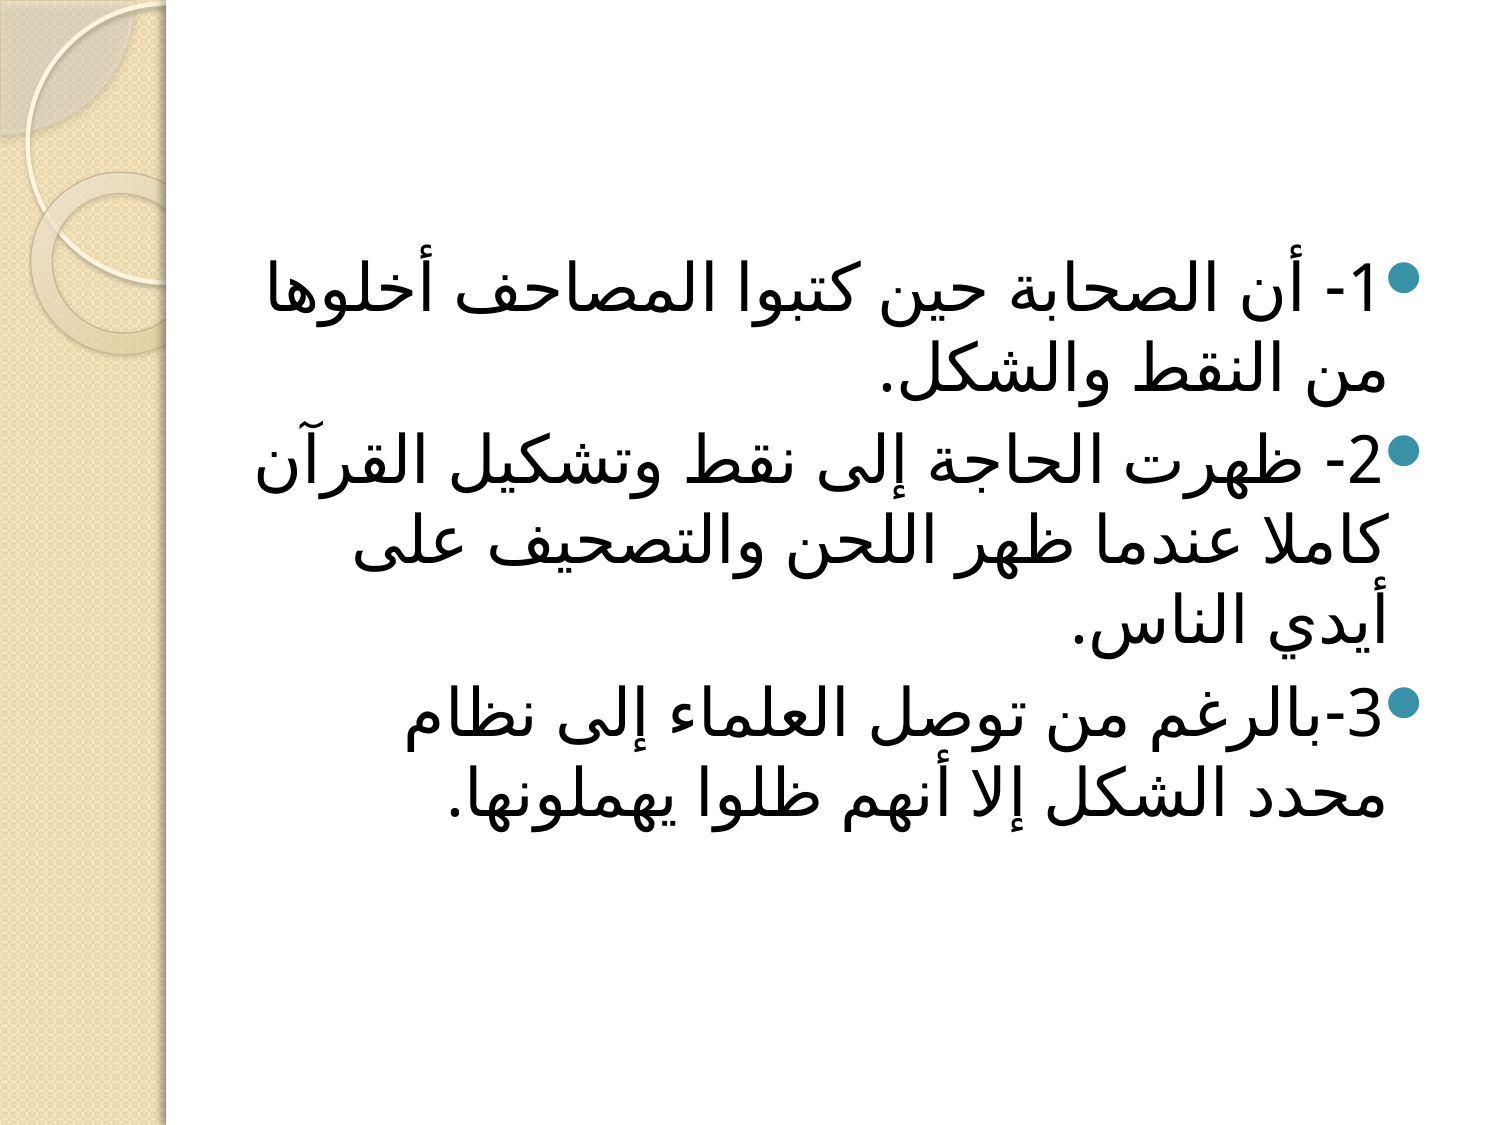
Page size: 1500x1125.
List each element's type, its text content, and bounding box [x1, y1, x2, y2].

list 1- أن الصحابة حين كتبوا المصاحف أخلوها من النقط والشكل. 2- ظهرت الحاجة إلى نقط وتشكيل القرآن كاملا عندما ظهر اللحن والتصحيف على أيدي الناس. 3-بالرغم من توصل العلماء إلى نظام محدد الشكل إلا أنهم ظلوا يهملونها. [235, 237, 1466, 1025]
